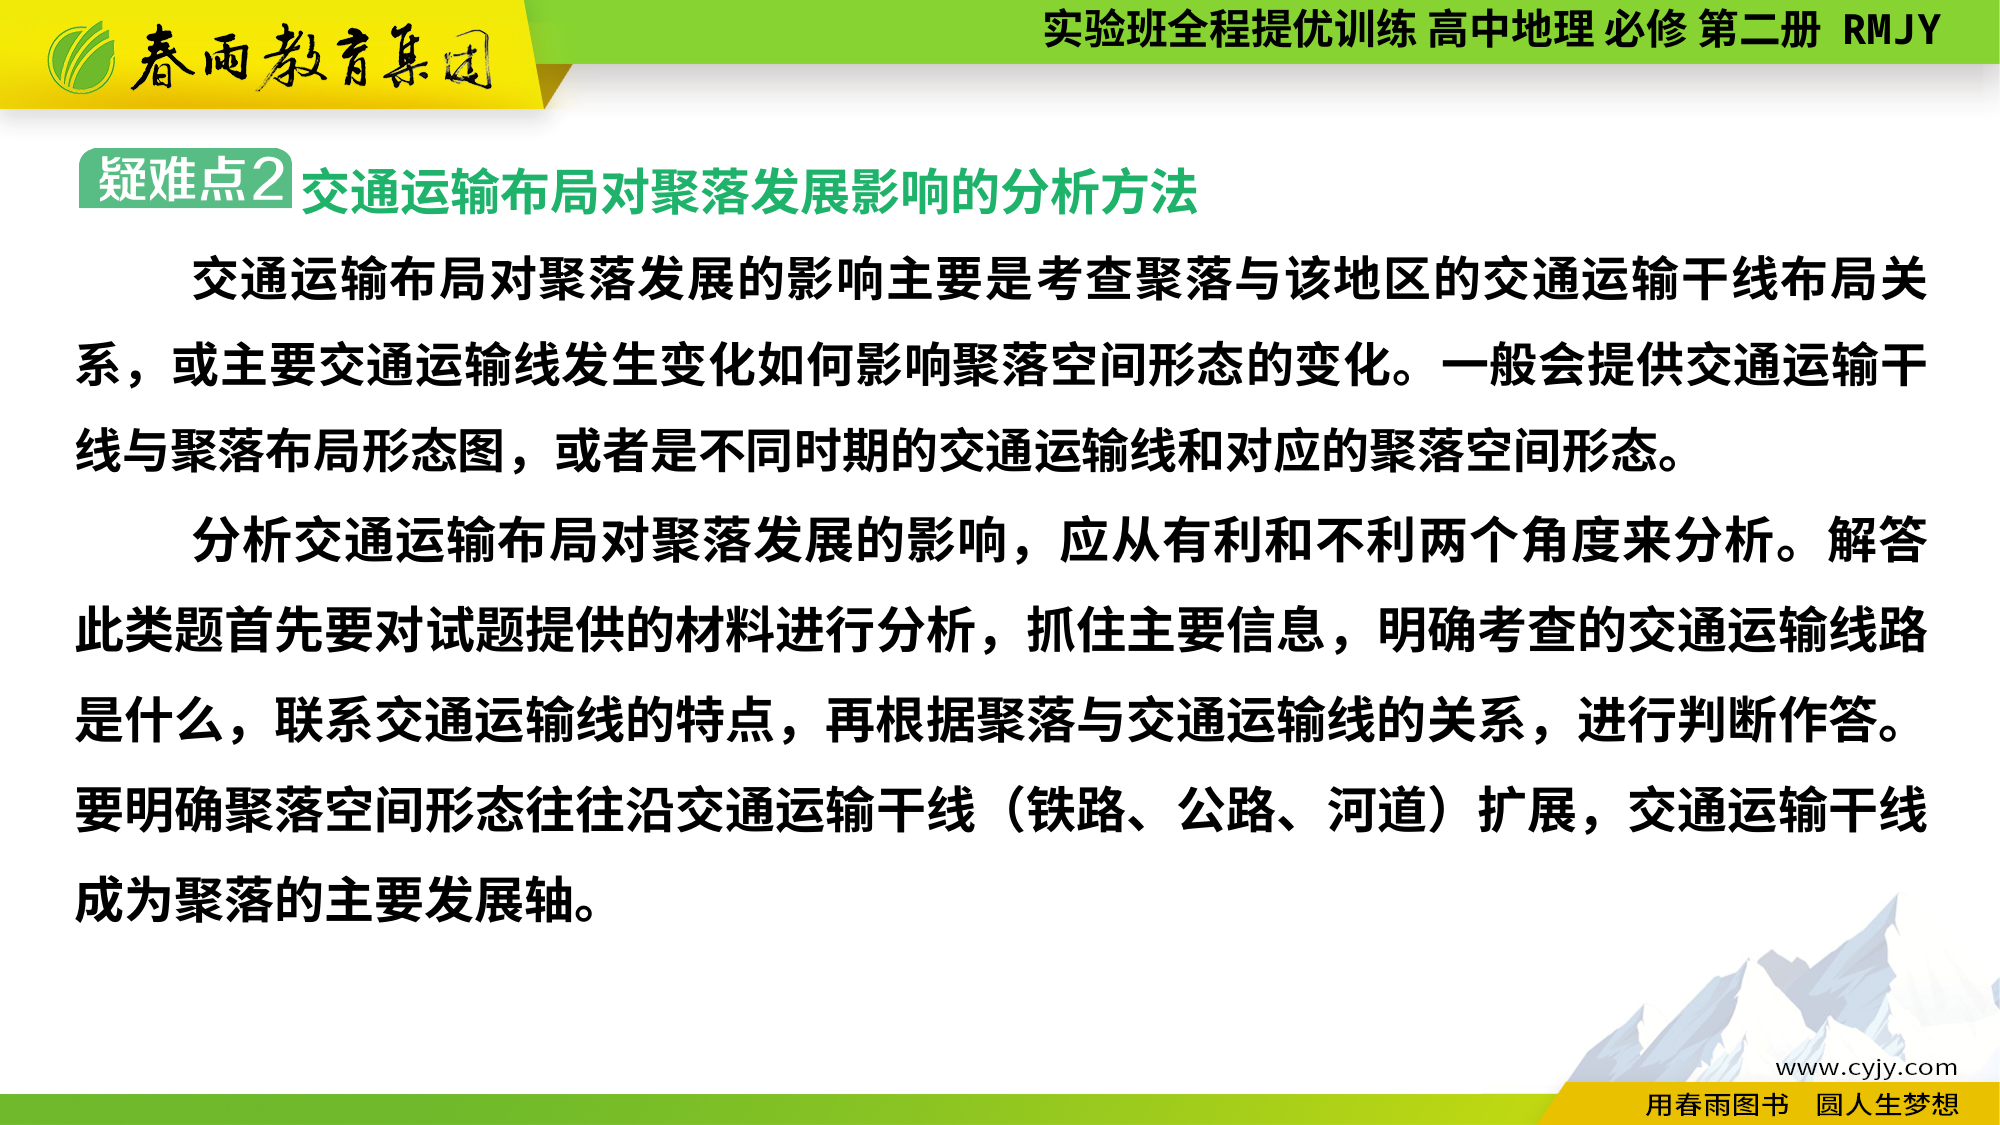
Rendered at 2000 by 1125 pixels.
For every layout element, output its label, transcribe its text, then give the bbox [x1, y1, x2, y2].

list 交通运输布局对聚落发展影响的分析方法 交通运输布局对聚落发展的影响主要是考查聚落与该地区的交通运输干线布局关系，或主要交通运输线发生变化如何影响聚落空间形态的变化。一般会提供交通运输干线与聚落布局形态图，或者是不同时期的交通运输线和对应的聚落空间形态。 分析交通运输布局对聚落发展的影响，应从有利和不利两个角度来分析。解答此类题首先要对试题提供的材料进行分析，抓住主要信息，明确考查的交通运输线路是什么，联系交通运输线的特点，再根据聚落与交通运输线的关系，进行判断作答。要明确聚落空间形态往往沿交通运输干线（铁路、公路、河道）扩展，交通运输干线成为聚落的主要发展轴。 [59, 122, 1944, 945]
picture [0, 0, 2000, 1125]
